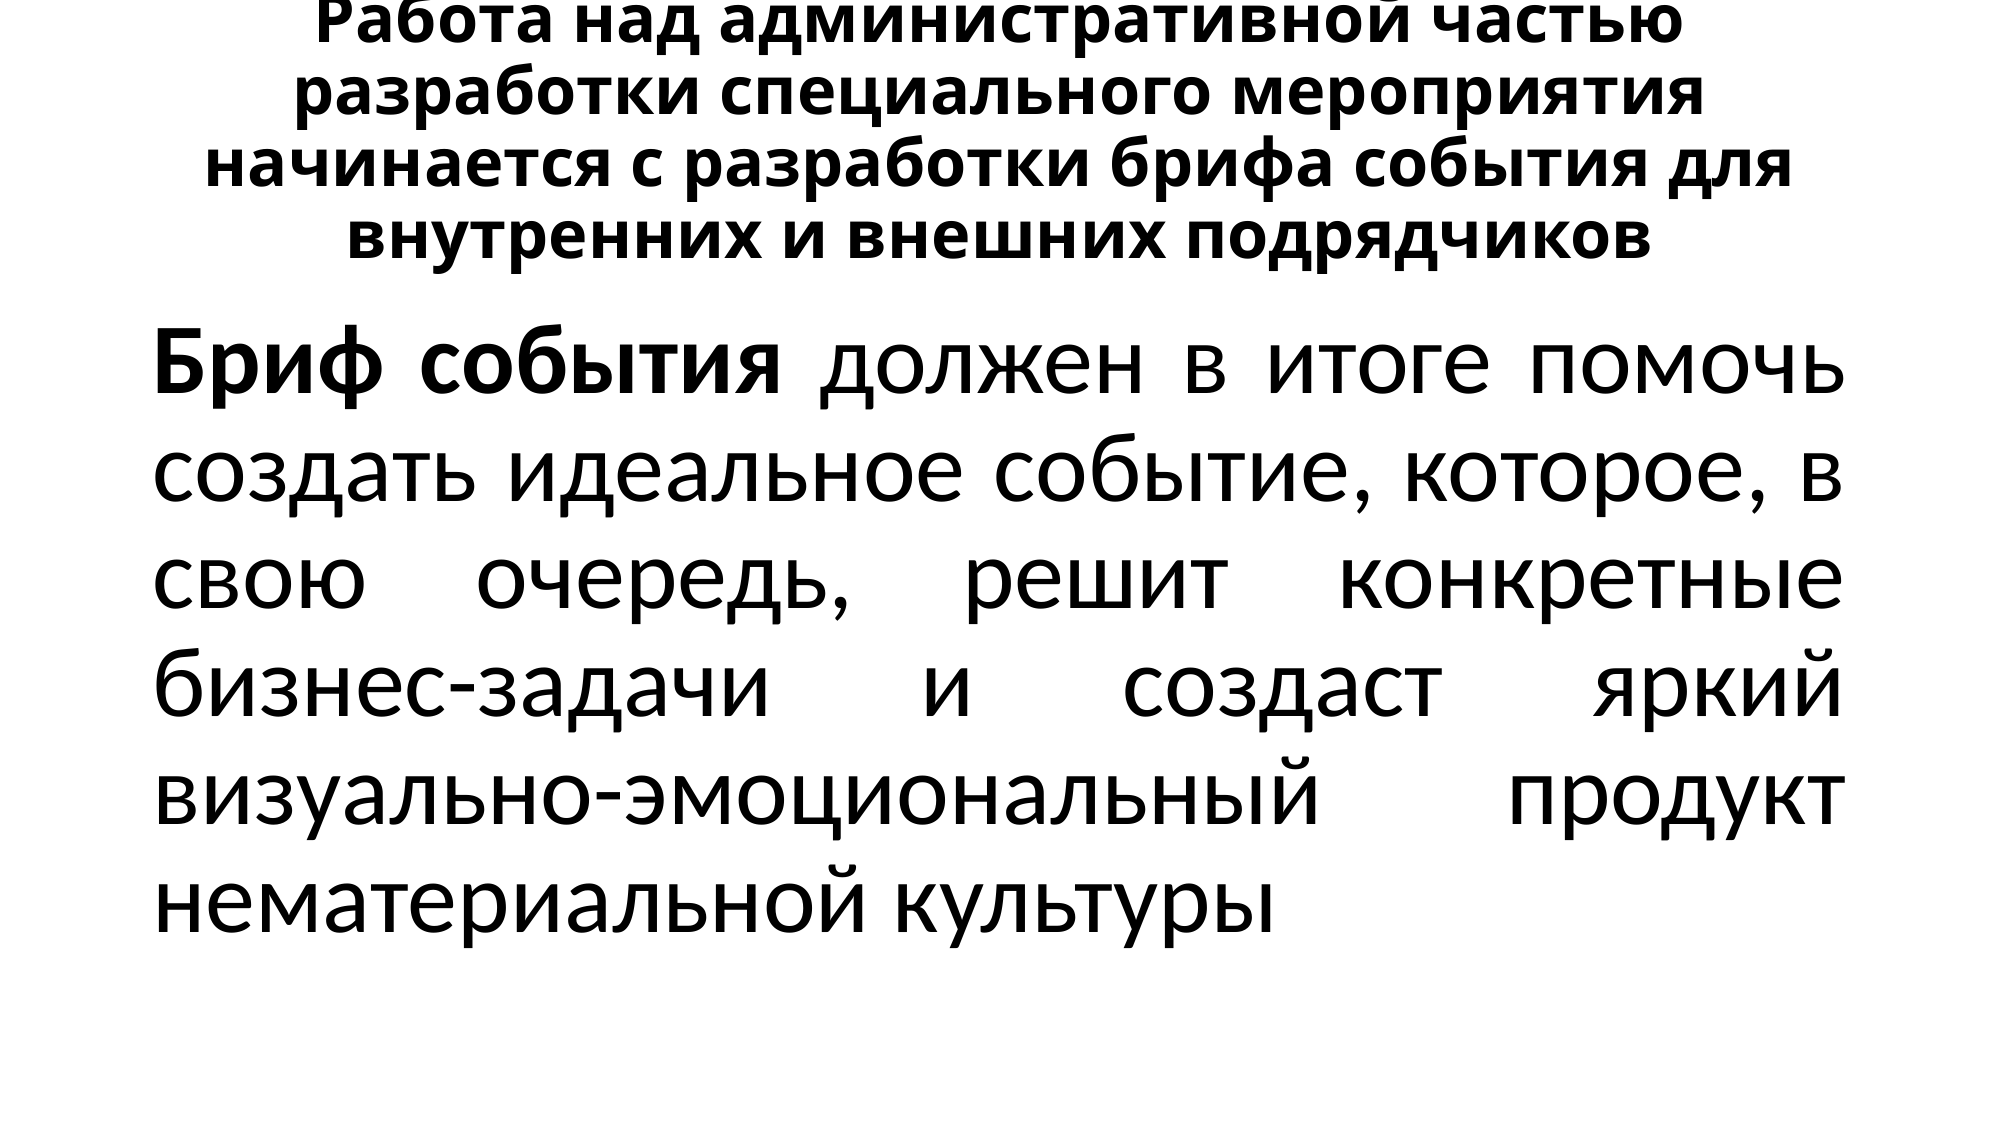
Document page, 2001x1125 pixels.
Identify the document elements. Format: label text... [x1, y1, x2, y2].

title Работа над административной частью разработки специального мероприятия начинается с разработки брифа события для внутренних и внешних подрядчиков [137, 59, 1863, 278]
list Бриф события должен в итоге помочь создать идеальное событие, которое, в свою очередь, решит конкретные бизнес-задачи и создаст яркий визуально-эмоциональный продукт нематериальной культуры [137, 299, 1863, 1014]
